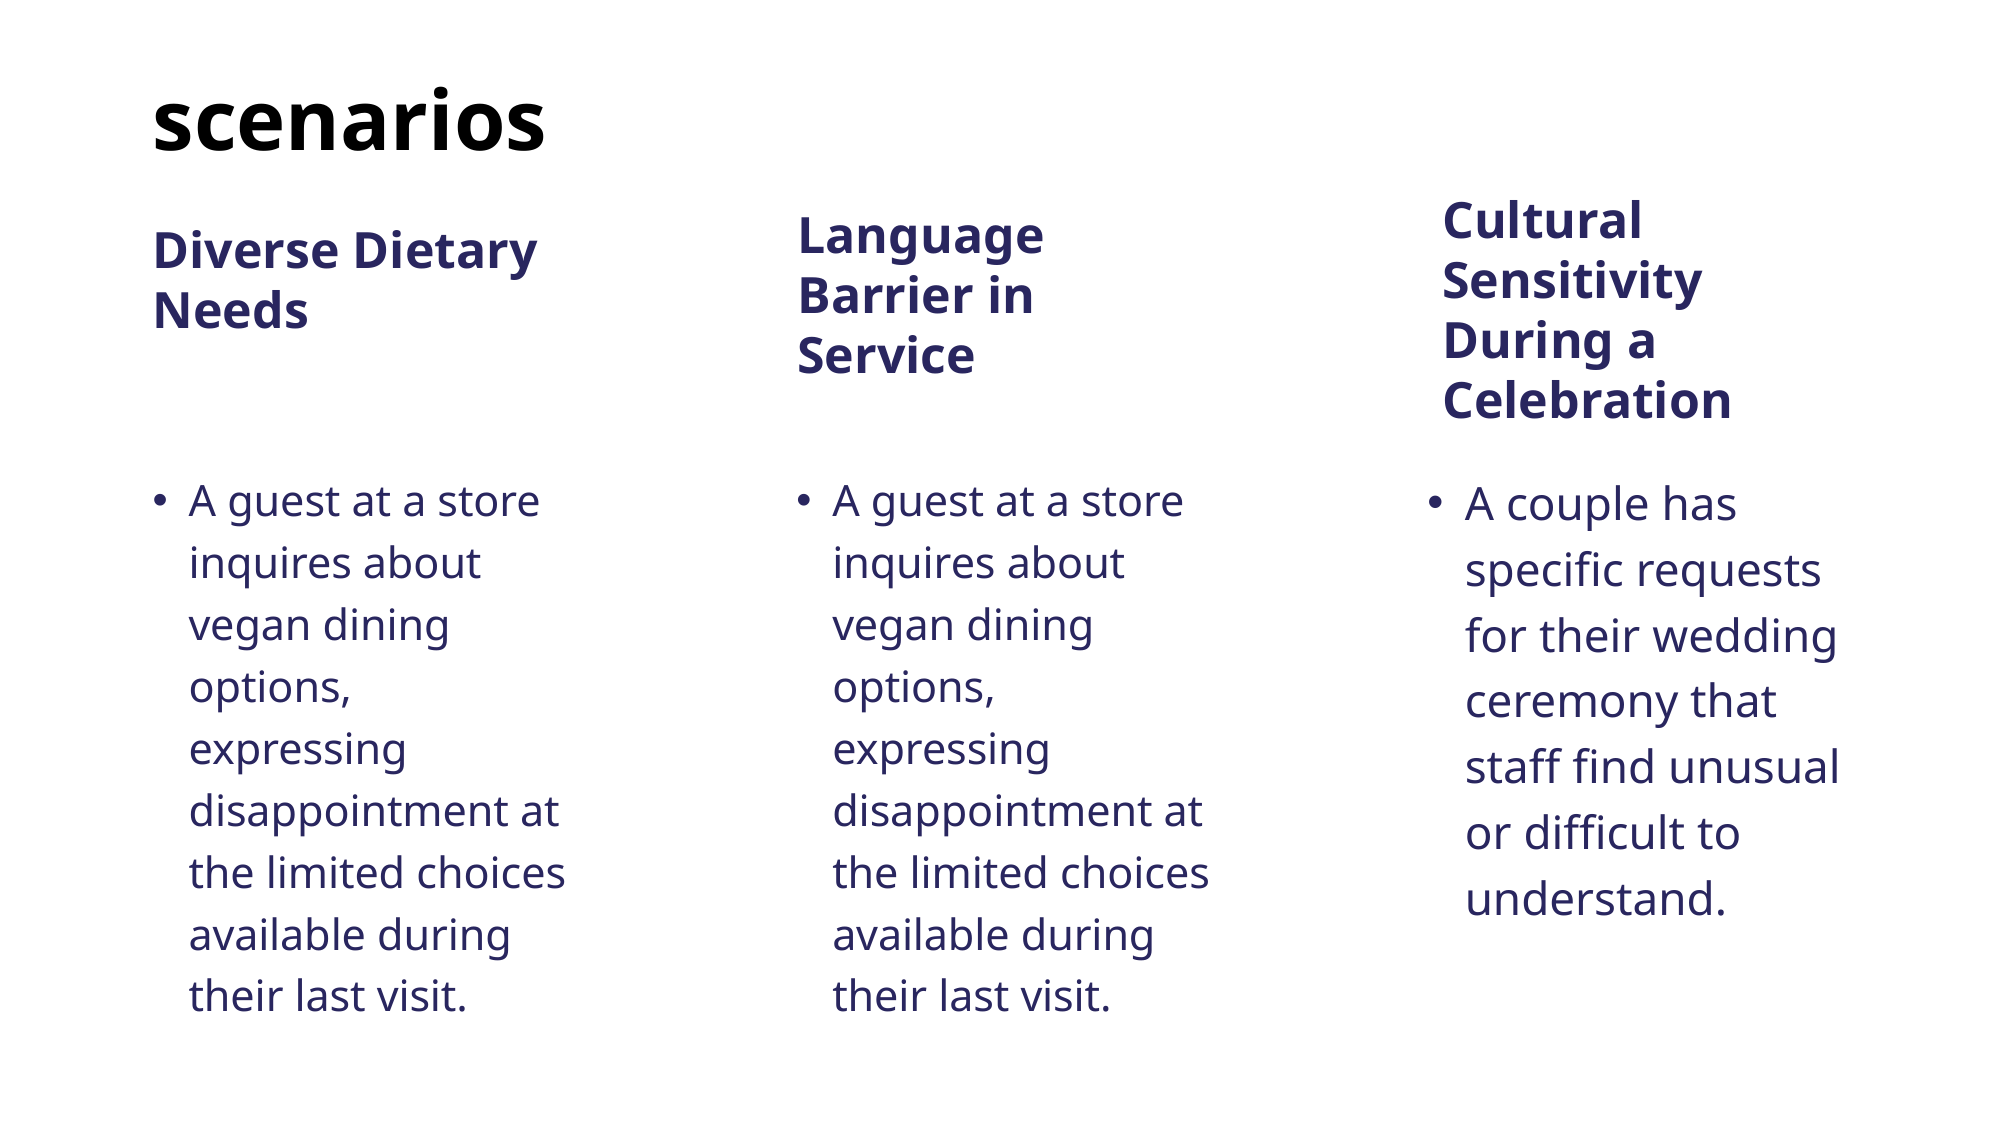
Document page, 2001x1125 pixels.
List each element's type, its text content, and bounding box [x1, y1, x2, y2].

text_box Language Barrier in Service [782, 194, 1233, 392]
text_box Cultural Sensitivity During a Celebration [1427, 176, 1878, 436]
list Diverse Dietary Needs [137, 194, 588, 347]
text_box A guest at a store inquires about vegan dining options, expressing disappointment at the limited choices available during their last visit. [781, 455, 1228, 1038]
list A guest at a store inquires about vegan dining options, expressing disappointment at the limited choices available during their last visit. [137, 455, 584, 1038]
text_box A couple has specific requests for their wedding ceremony that staff find unusual or difficult to understand. [1412, 455, 1858, 1038]
title scenarios [137, 59, 1863, 188]
